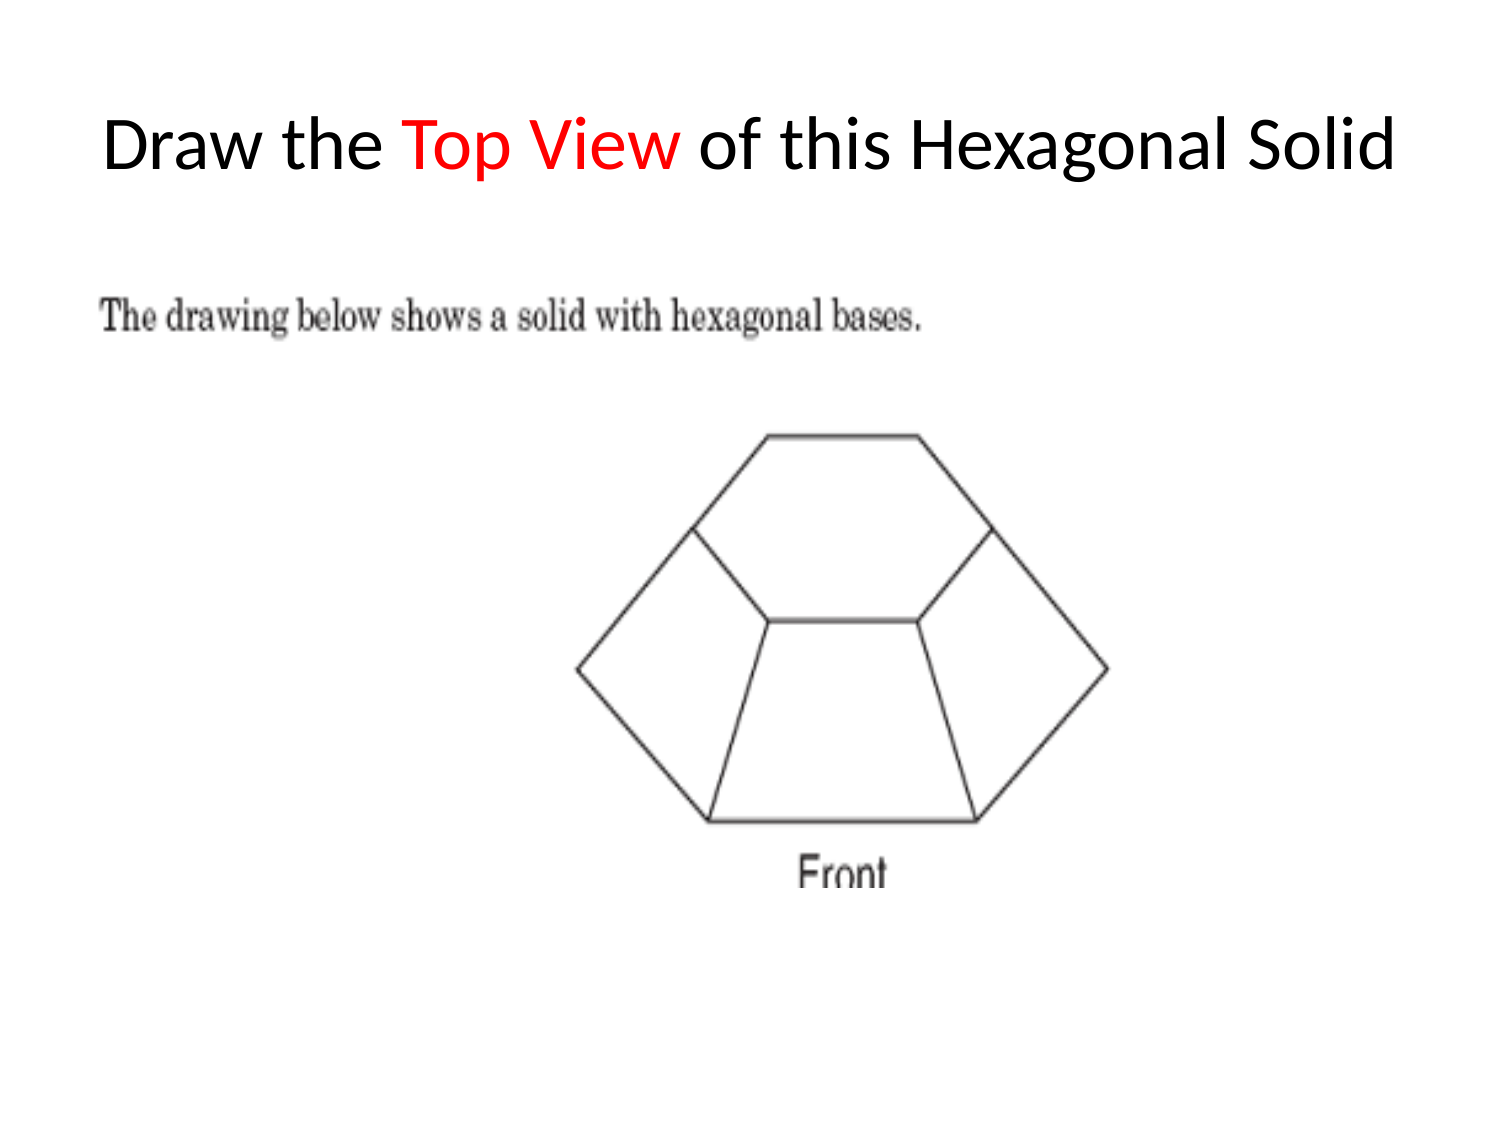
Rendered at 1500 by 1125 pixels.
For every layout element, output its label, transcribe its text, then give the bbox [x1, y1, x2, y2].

title Draw the Top View of this Hexagonal Solid [75, 45, 1425, 233]
picture [74, 262, 1397, 888]
